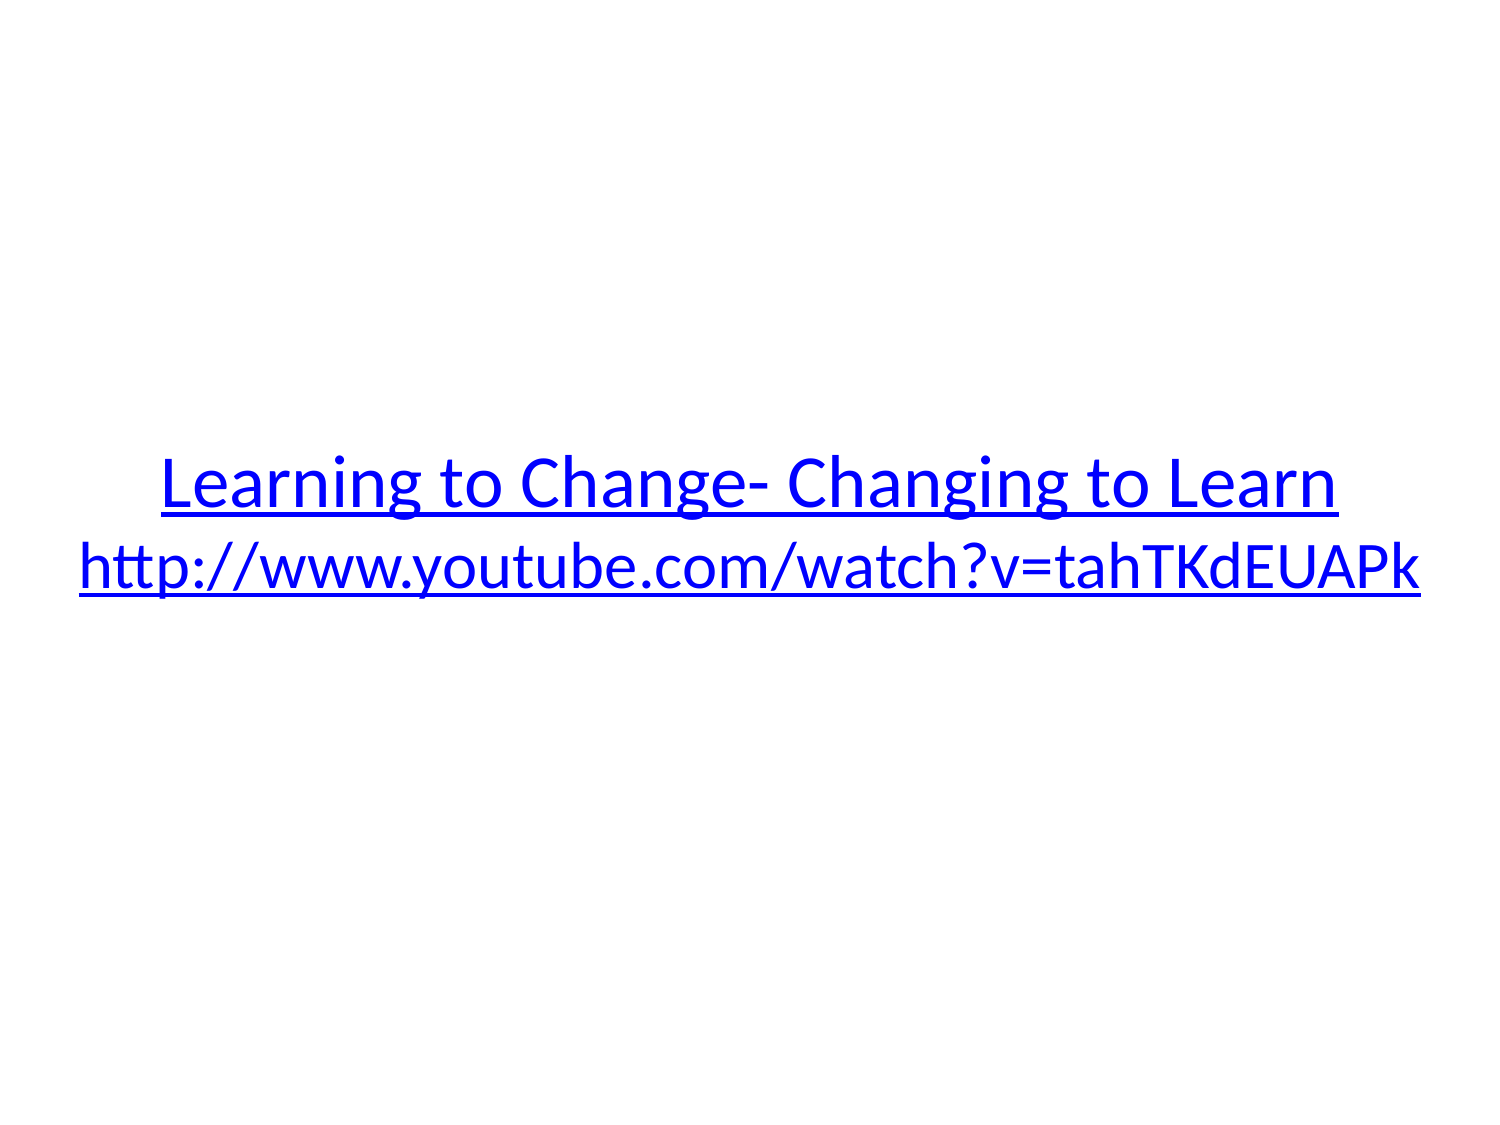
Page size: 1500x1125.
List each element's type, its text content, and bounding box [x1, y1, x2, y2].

text_box Learning to Change- Changing to Learn http://www.youtube.com/watch?v=tahTKdEUAPk [0, 424, 1500, 610]
